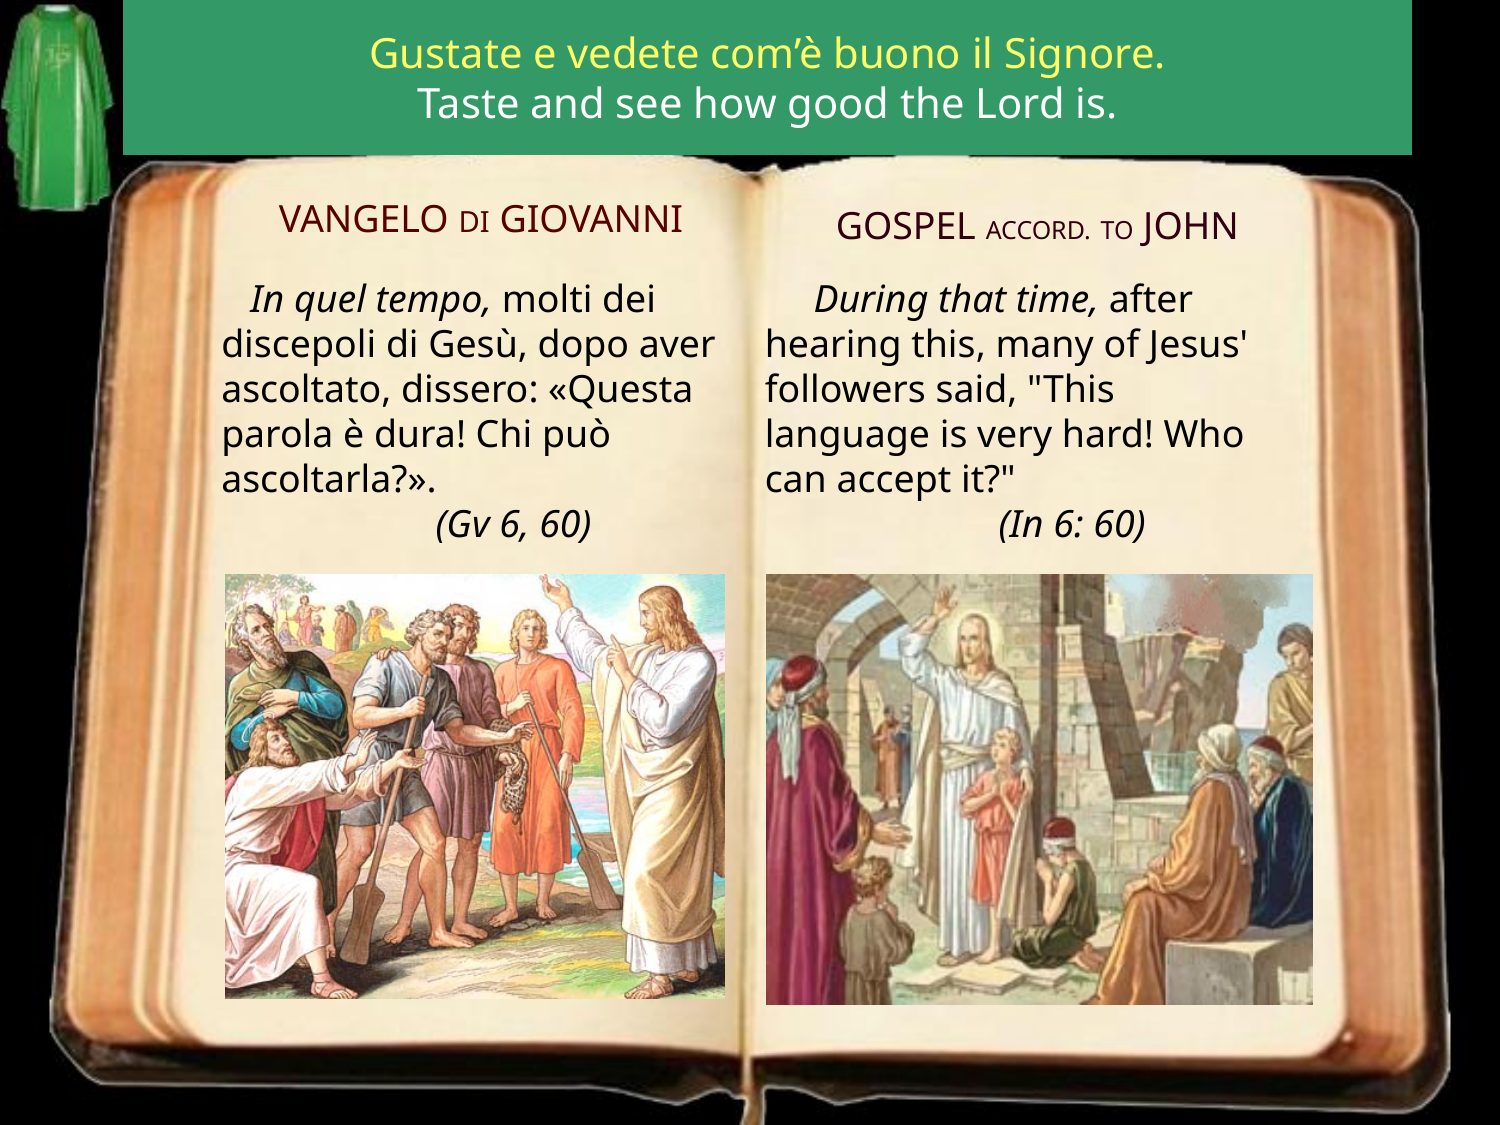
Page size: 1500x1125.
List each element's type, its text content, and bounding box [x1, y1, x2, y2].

text_box During that time, after hearing this, many of Jesus' followers said, "This language is very hard! Who can accept it?" (In 6: 60) [750, 267, 1300, 597]
text_box Gustate e vedete com’è buono il Signore. Taste and see how good the Lord is. [123, 0, 1412, 155]
picture [0, 0, 1500, 1125]
text_box In quel tempo, molti dei discepoli di Gesù, dopo aver ascoltato, dissero: «Questa parola è dura! Chi può ascoltarla?». (Gv 6, 60) [206, 267, 744, 552]
text_box VANGELO DI GIOVANNI [212, 187, 750, 248]
title GOSPEL ACCORD. TO JOHN [712, 200, 1363, 250]
